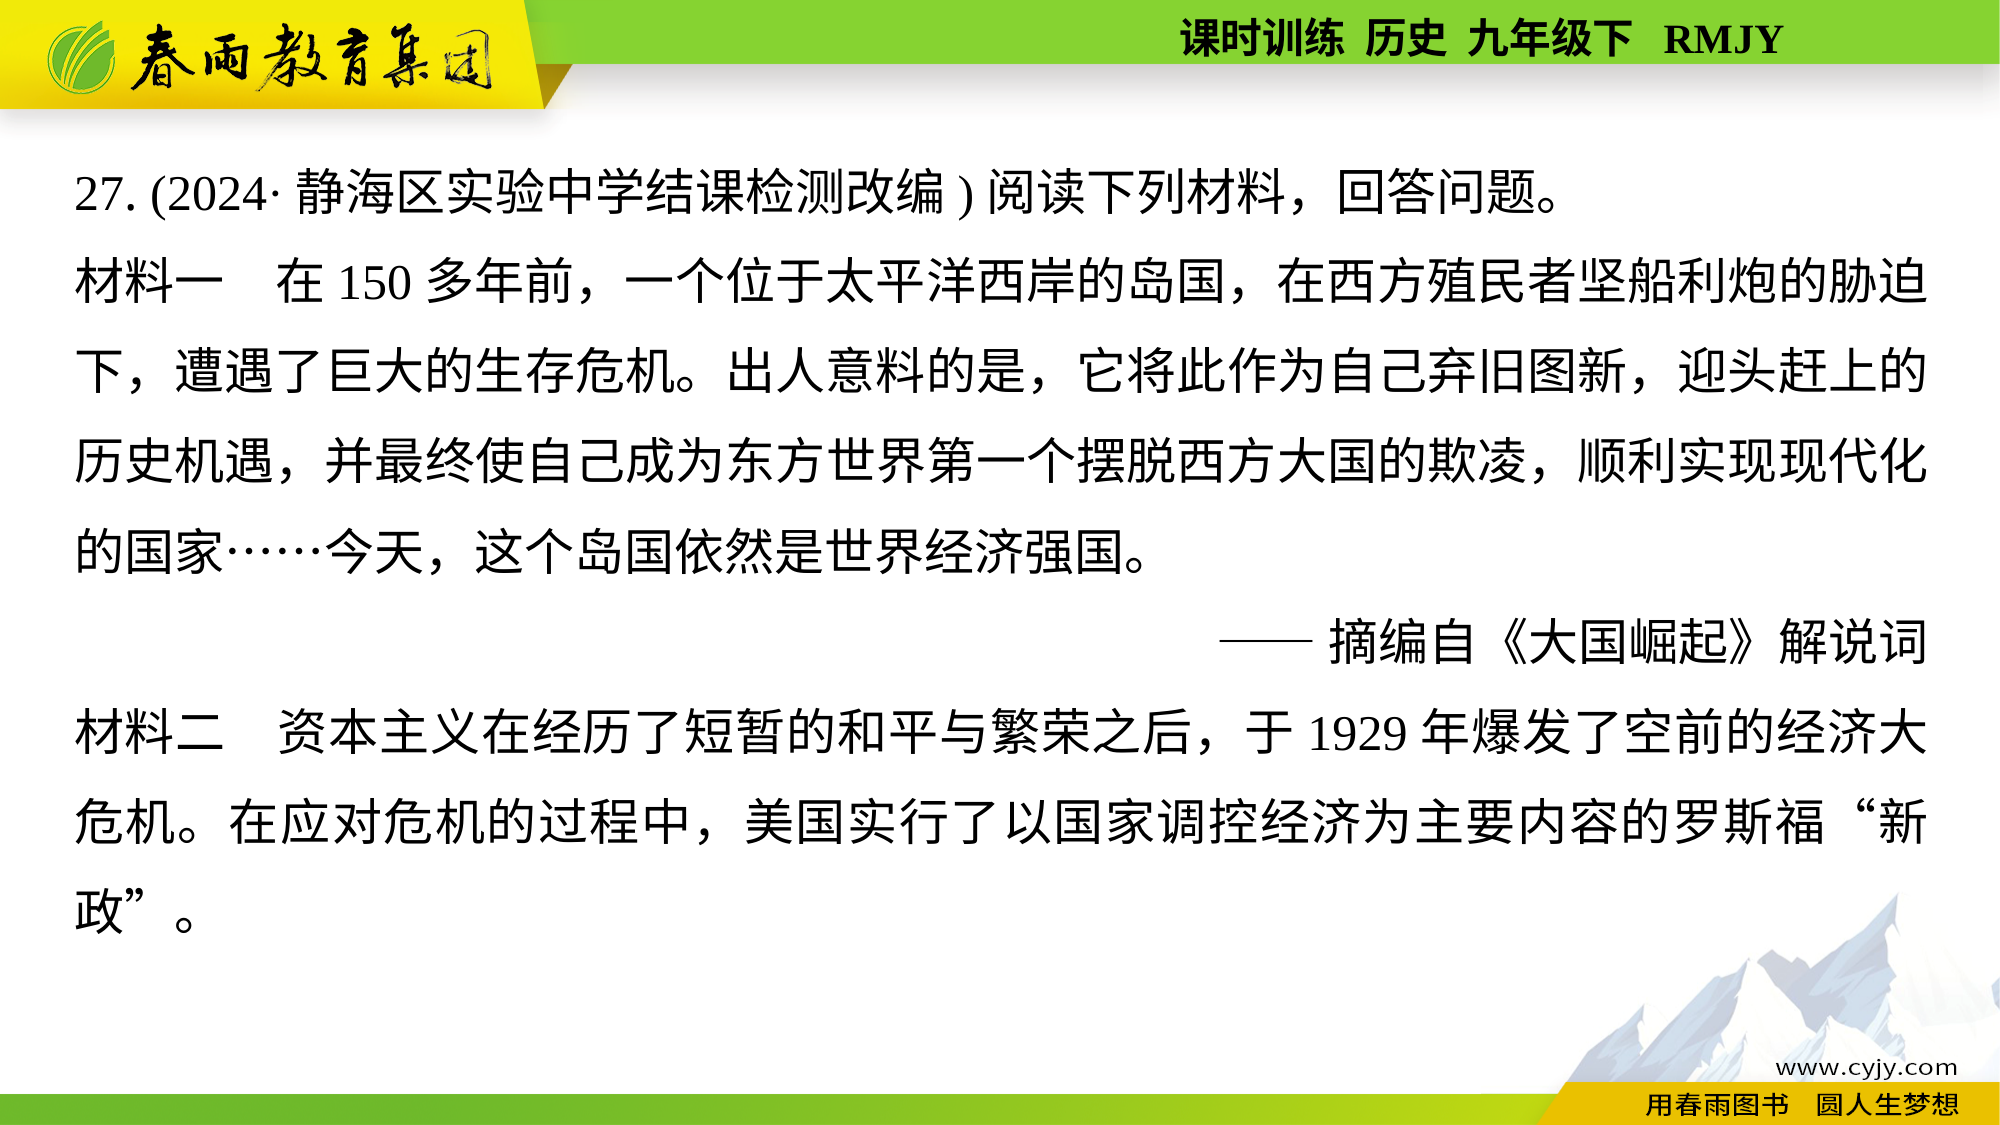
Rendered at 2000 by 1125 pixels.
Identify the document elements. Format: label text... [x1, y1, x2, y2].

picture [0, 0, 2000, 1125]
list 27. (2024·静海区实验中学结课检测改编)阅读下列材料，回答问题。 材料一 在150多年前，一个位于太平洋西岸的岛国，在西方殖民者坚船利炮的胁迫下，遭遇了巨大的生存危机。出人意料的是，它将此作为自己弃旧图新，迎头赶上的历史机遇，并最终使自己成为东方世界第一个摆脱西方大国的欺凌，顺利实现现代化的国家……今天，这个岛国依然是世界经济强国。 ——摘编自《大国崛起》解说词 材料二 资本主义在经历了短暂的和平与繁荣之后，于1929年爆发了空前的经济大危机。在应对危机的过程中，美国实行了以国家调控经济为主要内容的罗斯福“新政”。 [59, 122, 1944, 944]
